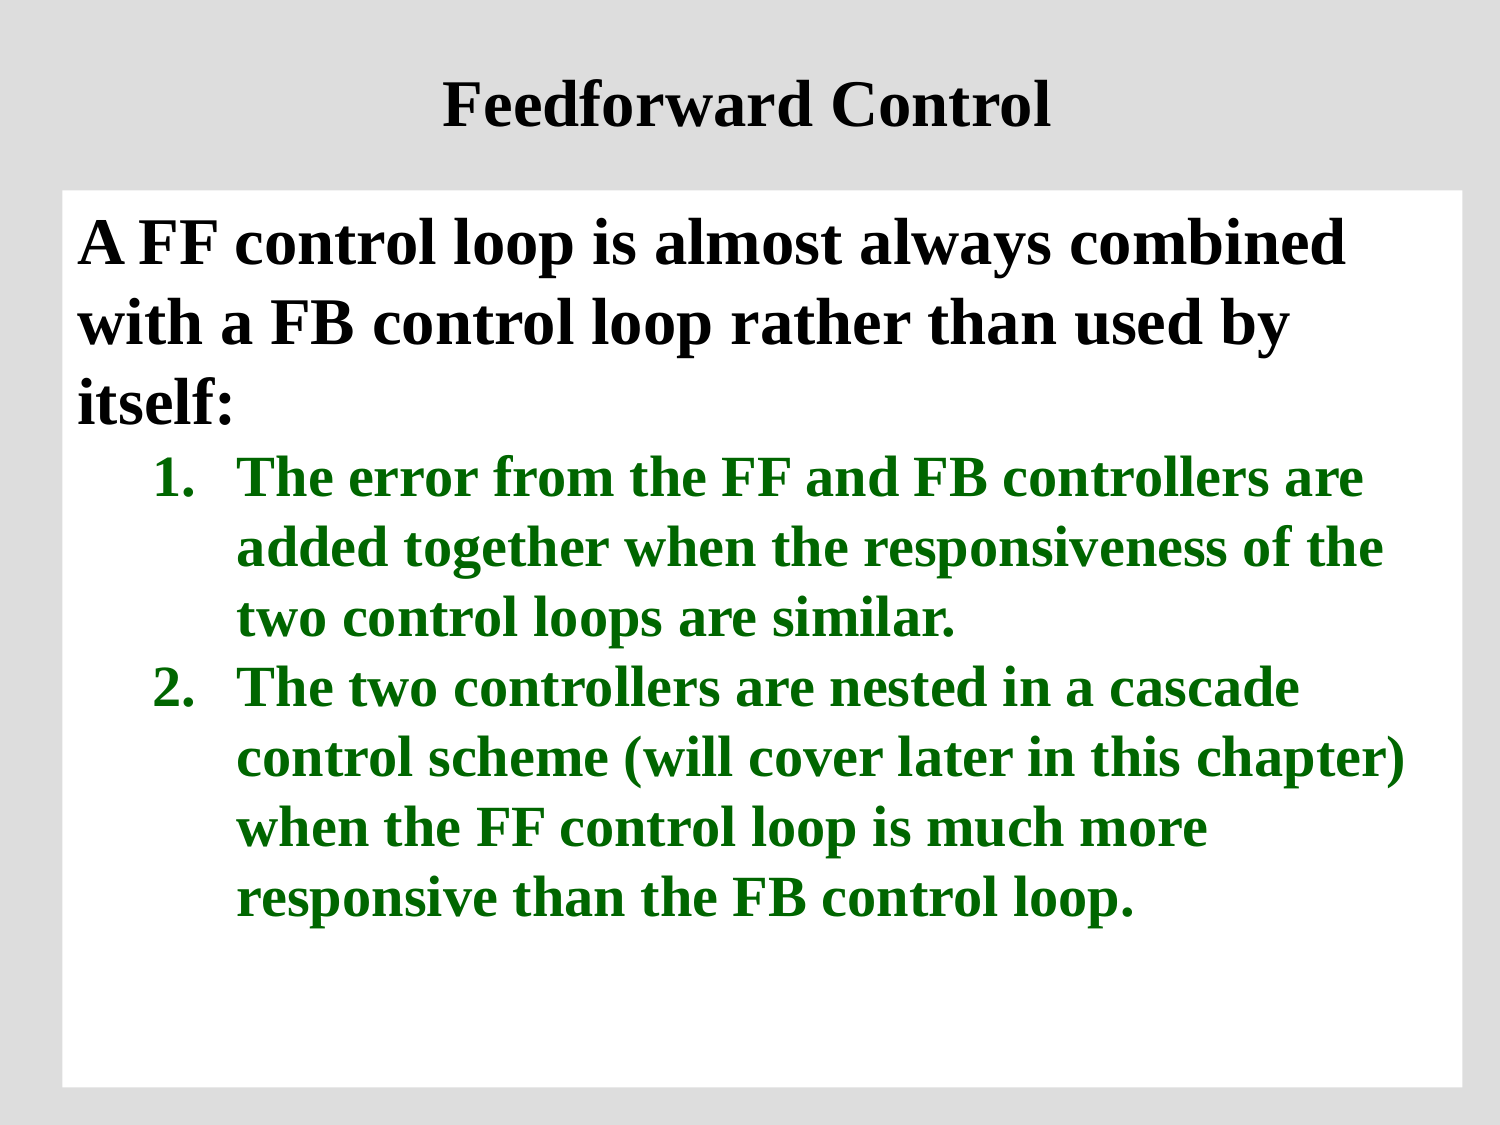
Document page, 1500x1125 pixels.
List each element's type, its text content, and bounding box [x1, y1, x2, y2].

title Feedforward Control [41, 24, 1454, 175]
subtitle A FF control loop is almost always combined with a FB control loop rather than used by itself: The error from the FF and FB controllers are added together when the responsiveness of the two control loops are similar. The two controllers are nested in a cascade control scheme (will cover later in this chapter) when the FF control loop is much more responsive than the FB control loop. [62, 190, 1463, 1088]
